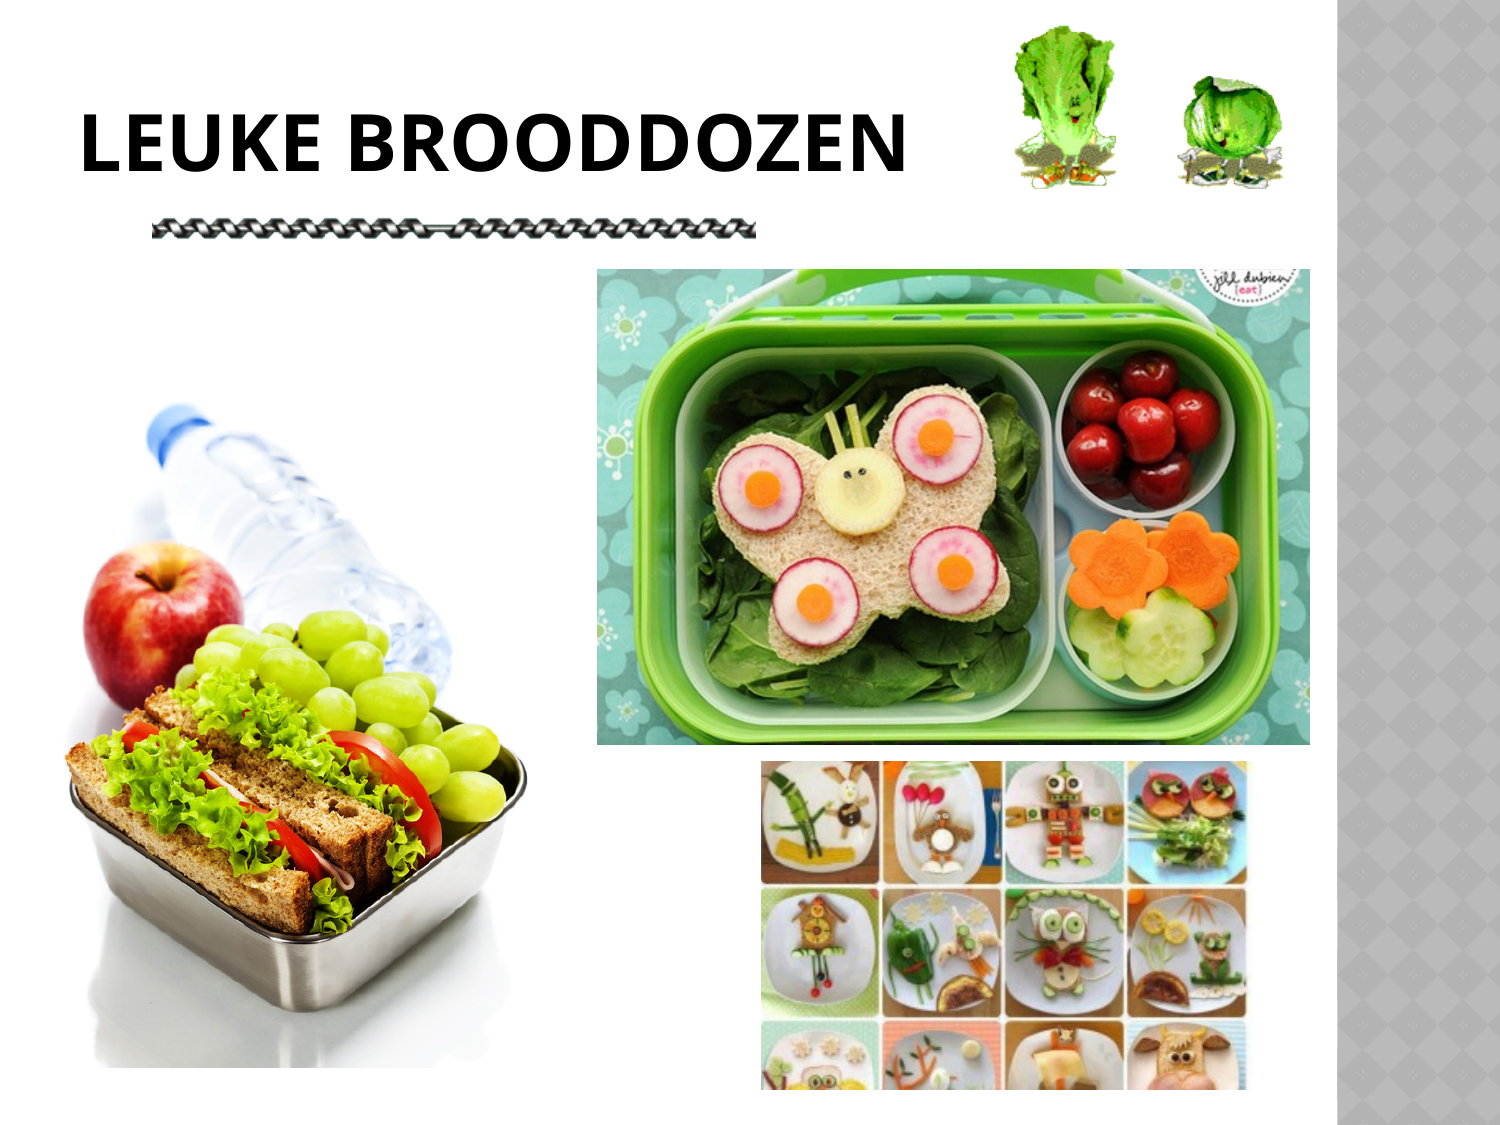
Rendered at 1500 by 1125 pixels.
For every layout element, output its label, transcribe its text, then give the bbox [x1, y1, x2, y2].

title Leuke brooddozen [70, 0, 991, 188]
picture [761, 761, 1255, 1091]
picture [34, 327, 528, 1068]
picture [151, 210, 756, 242]
picture [995, 0, 1309, 235]
picture [597, 269, 1310, 745]
